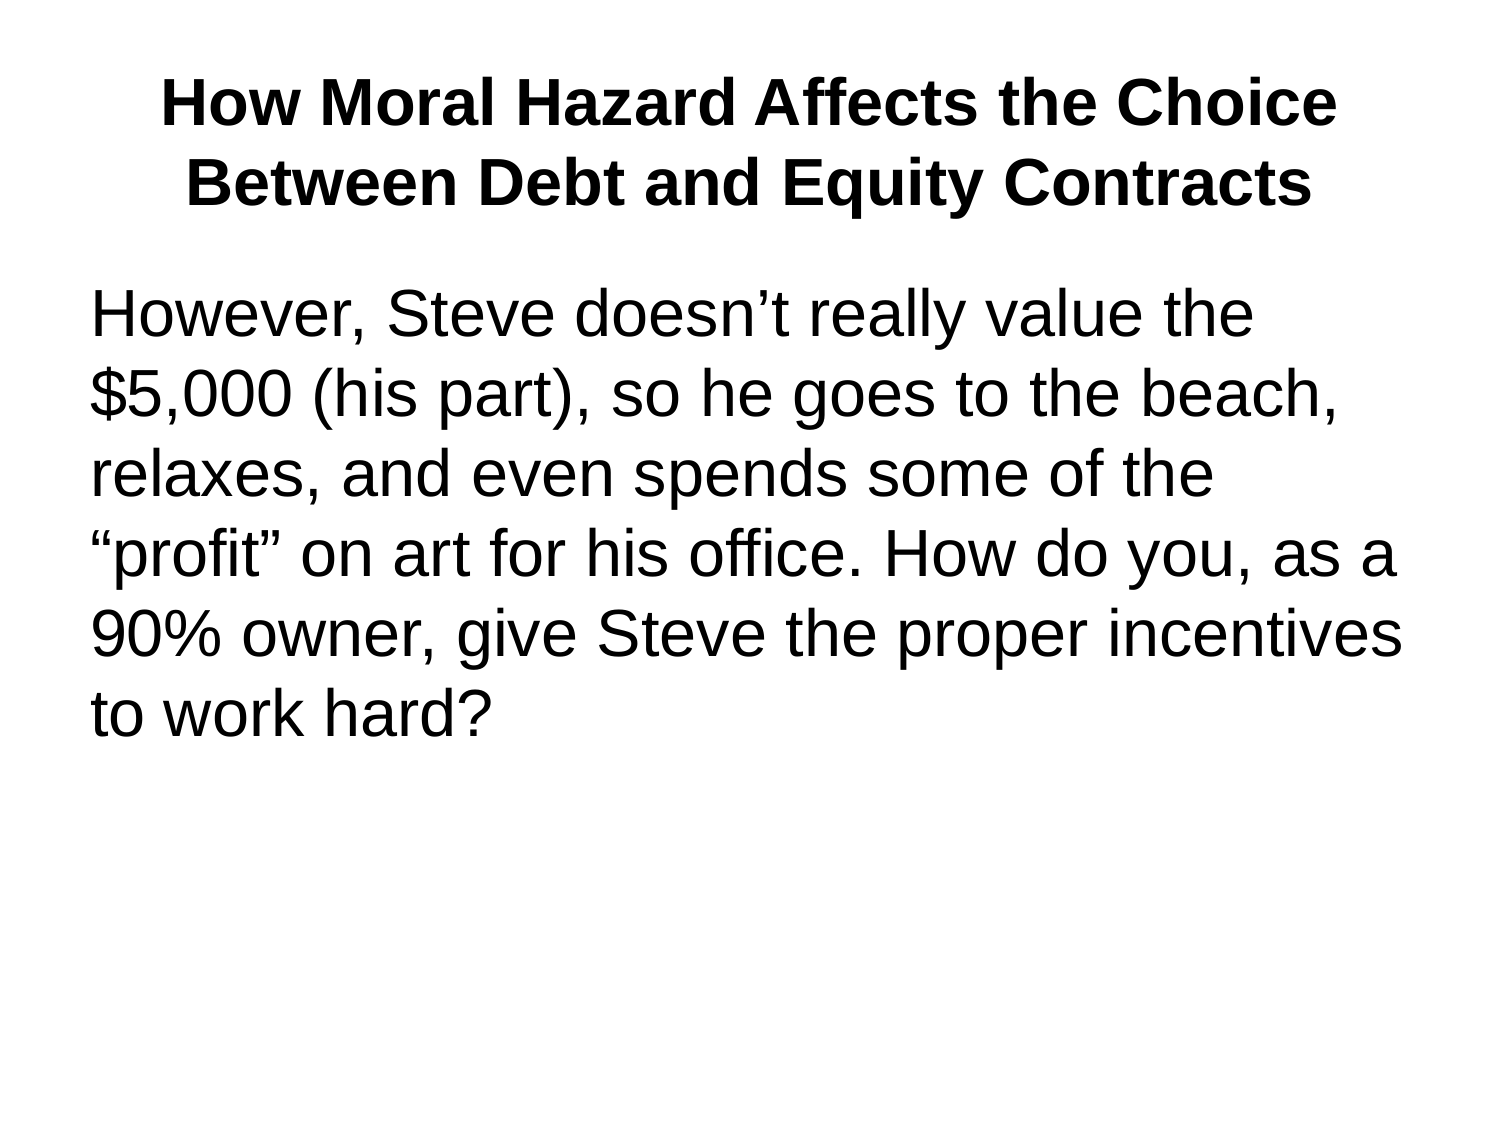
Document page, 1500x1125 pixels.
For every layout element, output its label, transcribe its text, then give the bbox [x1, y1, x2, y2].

list However, Steve doesn’t really value the $5,000 (his part), so he goes to the beach, relaxes, and even spends some of the “profit” on art for his office. How do you, as a 90% owner, give Steve the proper incentives to work hard? [75, 262, 1425, 1005]
title How Moral Hazard Affects the Choice Between Debt and Equity Contracts [75, 45, 1425, 233]
